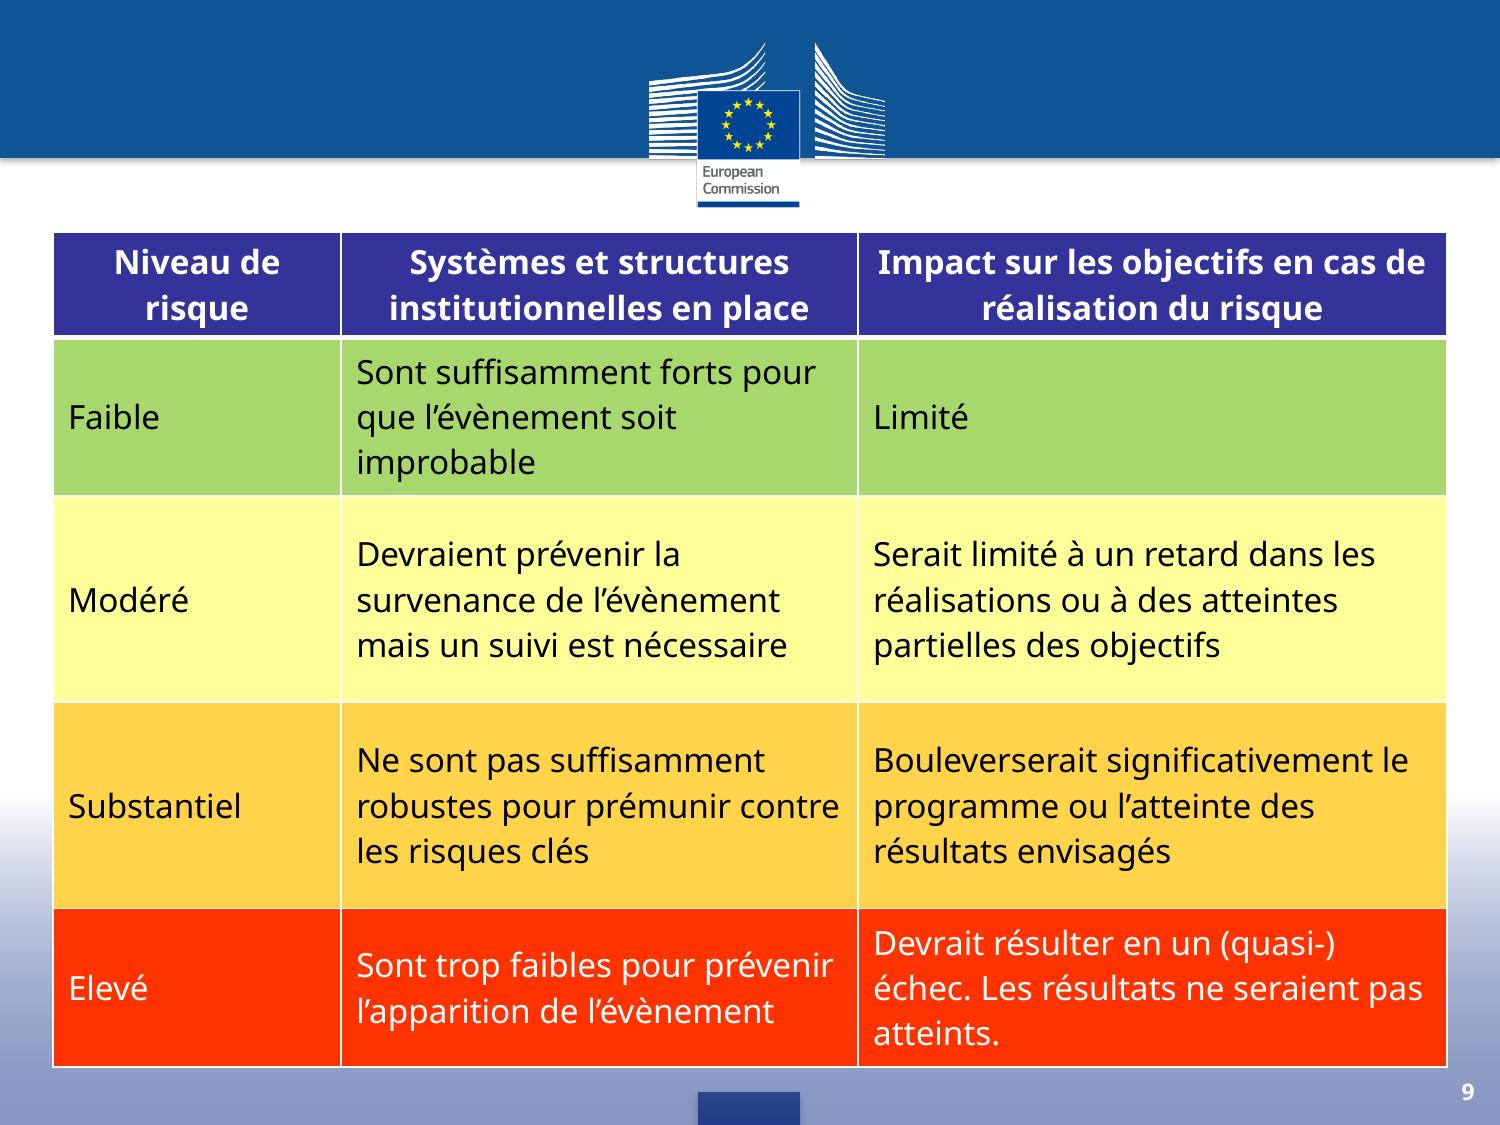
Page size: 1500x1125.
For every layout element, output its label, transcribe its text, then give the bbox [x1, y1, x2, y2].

table_cell Elevé [54, 909, 340, 1066]
picture [649, 42, 885, 208]
slide_number 9 [1139, 1070, 1491, 1125]
text_box [0, 796, 1500, 1125]
table_cell Limité [859, 340, 1446, 495]
table_cell Substantiel [54, 703, 340, 908]
table_header Impact sur les objectifs en cas de réalisation du risque [859, 233, 1446, 335]
table_cell Modéré [54, 497, 340, 701]
table_cell Faible [54, 340, 340, 495]
table_cell Sont trop faibles pour prévenir l’apparition de l’évènement [342, 909, 857, 1066]
table_header Niveau de risque [54, 233, 340, 335]
table_cell Ne sont pas suffisamment robustes pour prémunir contre les risques clés [342, 703, 857, 908]
table_cell Devraient prévenir la survenance de l’évènement mais un suivi est nécessaire [342, 497, 857, 701]
table_header Systèmes et structures institutionnelles en place [342, 233, 857, 335]
table_cell Devrait résulter en un (quasi-) échec. Les résultats ne seraient pas atteints. [859, 909, 1446, 1066]
table_cell Bouleverserait significativement le programme ou l’atteinte des résultats envisagés [859, 703, 1446, 908]
table_cell Sont suffisamment forts pour que l’évènement soit improbable [342, 340, 857, 495]
table_cell Serait limité à un retard dans les réalisations ou à des atteintes partielles des objectifs [859, 497, 1446, 701]
